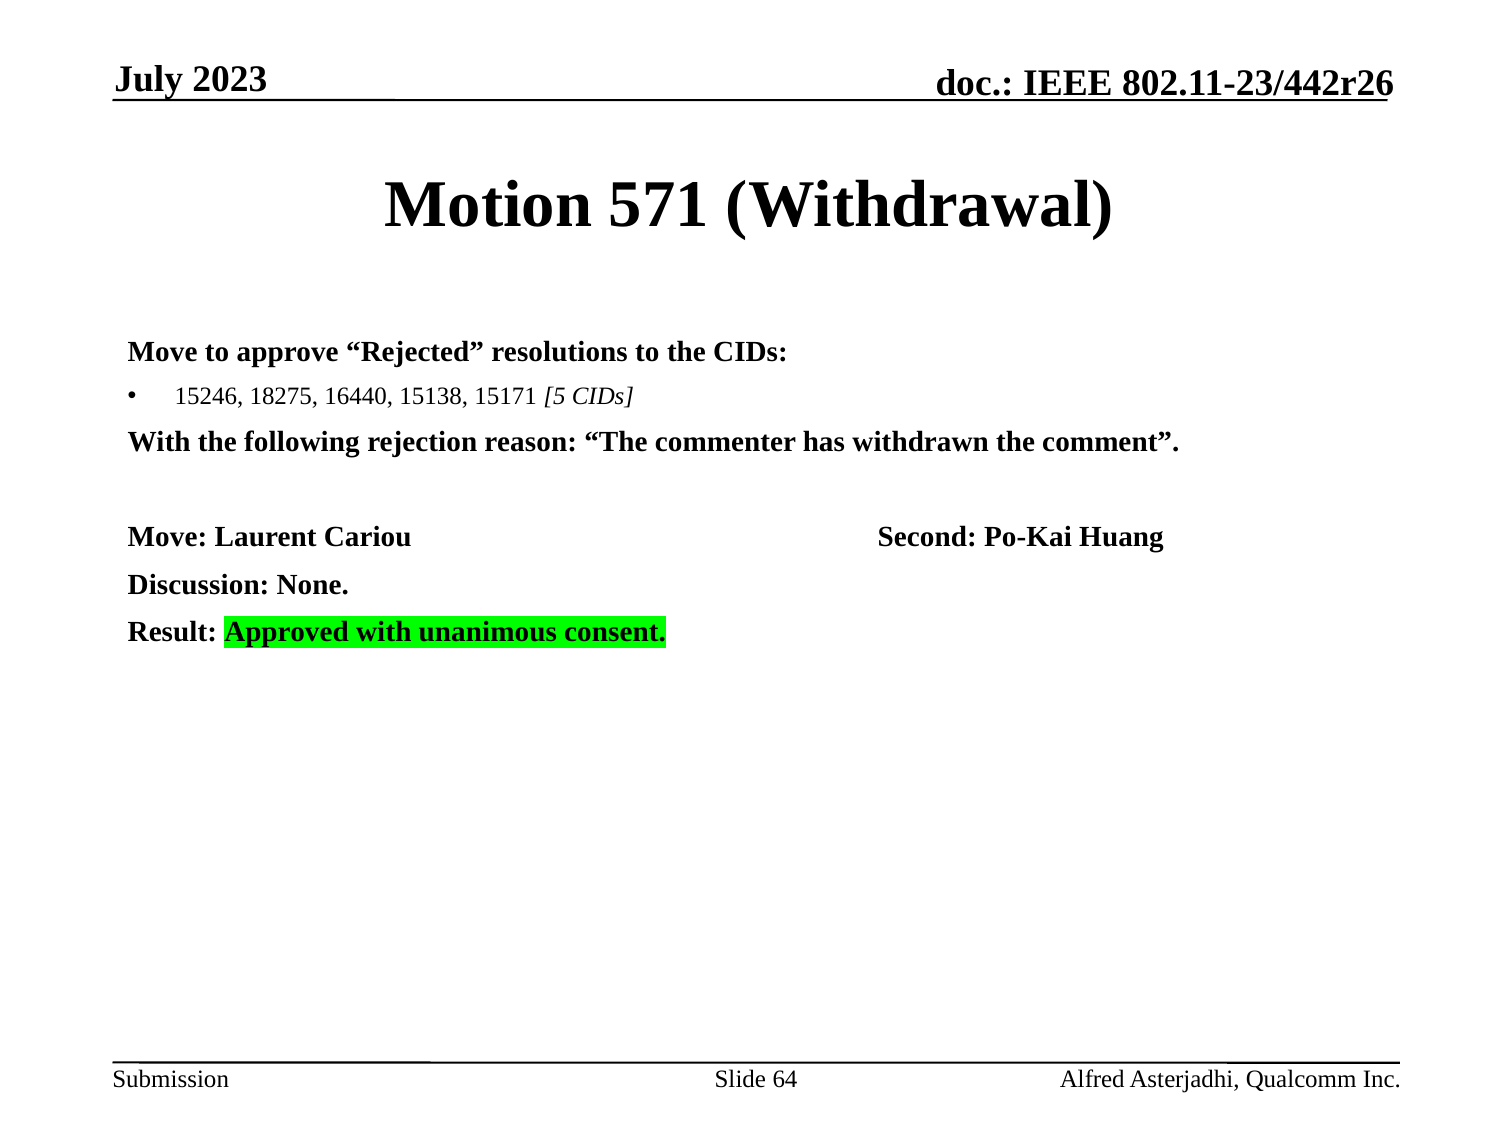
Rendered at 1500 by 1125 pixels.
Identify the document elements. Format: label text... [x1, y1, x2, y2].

slide_number Slide 64 [712, 1061, 800, 1123]
list Move to approve “Rejected” resolutions to the CIDs: 15246, 18275, 16440, 15138, 15171 [5 CIDs] With the following rejection reason: “The commenter has withdrawn the comment”. Move: Laurent Cariou Second: Po-Kai Huang Discussion: None. Result: Approved with unanimous consent. [112, 324, 1388, 1063]
title Motion 571 (Withdrawal) [112, 112, 1388, 288]
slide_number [114, 54, 423, 100]
footer Alfred Asterjadhi, Qualcomm Inc. [878, 1061, 1402, 1093]
